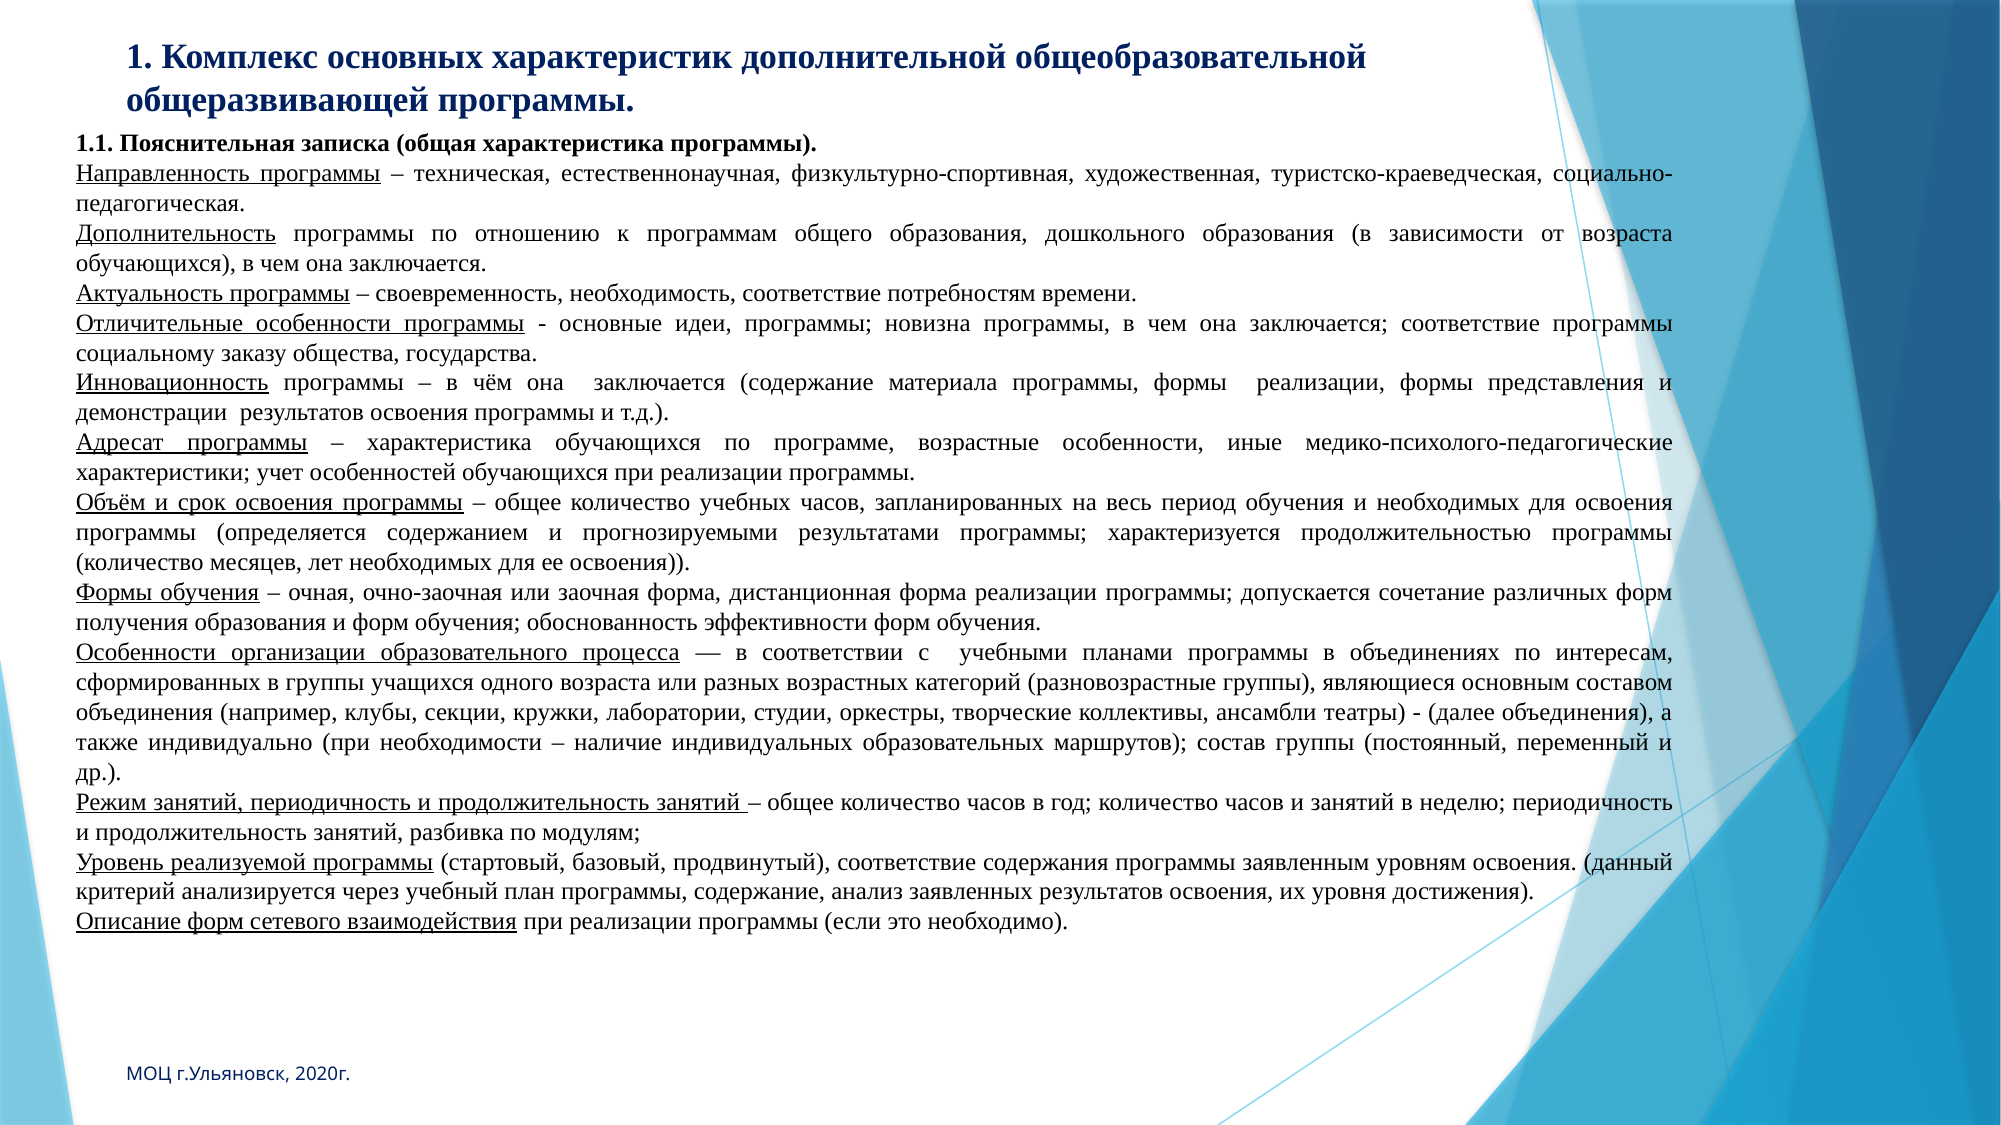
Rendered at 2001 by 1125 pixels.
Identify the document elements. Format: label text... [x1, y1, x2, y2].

footer МОЦ г.Ульяновск, 2020г. [111, 1044, 1145, 1101]
title 1. Комплекс основных характеристик дополнительной общеобразовательной общеразвивающей программы. [111, 25, 1522, 118]
list 1.1. Пояснительная записка (общая характеристика программы). Направленность программы – техническая, естественнонаучная, физкультурно-спортивная, художественная, туристско-краеведческая, социально-педагогическая. Дополнительность программы по отношению к программам общего образования, дошкольного образования (в зависимости от возраста обучающихся), в чем она заключается. Актуальность программы – своевременность, необходимость, соответствие потребностям времени. Отличительные особенности программы - основные идеи, программы; новизна программы, в чем она заключается; соответствие программы социальному заказу общества, государства. Инновационность программы – в чём она заключается (содержание материала программы, формы реализации, формы представления и демонстрации результатов освоения программы и т.д.). Адресат программы – характеристика обучающихся по программе, возрастные особенности, иные медико-психолого-педагогические характеристики; учет особенностей обучающихся при реализации программы. Объём и срок освоения программы – общее количество учебных часов, запланированных на весь период обучения и необходимых для освоения программы (определяется содержанием и прогнозируемыми результатами программы; характеризуется продолжительностью программы (количество месяцев, лет необходимых для ее освоения)). Формы обучения – очная, очно-заочная или заочная форма, дистанционная форма реализации программы; допускается сочетание различных форм получения образования и форм обучения; обоснованность эффективности форм обучения. Особенности организации образовательного процесса — в соответствии с учебными планами программы в объединениях по интересам, сформированных в группы учащихся одного возраста или разных возрастных категорий (разновозрастные группы), являющиеся основным составом объединения (например, клубы, секции, кружки, лаборатории, студии, оркестры, творческие коллективы, ансамбли театры) - (далее объединения), а также индивидуально (при необходимости – наличие индивидуальных образовательных маршрутов); состав группы (постоянный, переменный и др.). Режим занятий, периодичность и продолжительность занятий – общее количество часов в год; количество часов и занятий в неделю; периодичность и продолжительность занятий, разбивка по модулям; Уровень реализуемой программы (стартовый, базовый, продвинутый), соответствие содержания программы заявленным уровням освоения. (данный критерий анализируется через учебный план программы, содержание, анализ заявленных результатов освоения, их уровня достижения). Описание форм сетевого взаимодействия при реализации программы (если это необходимо). [60, 118, 1690, 1019]
